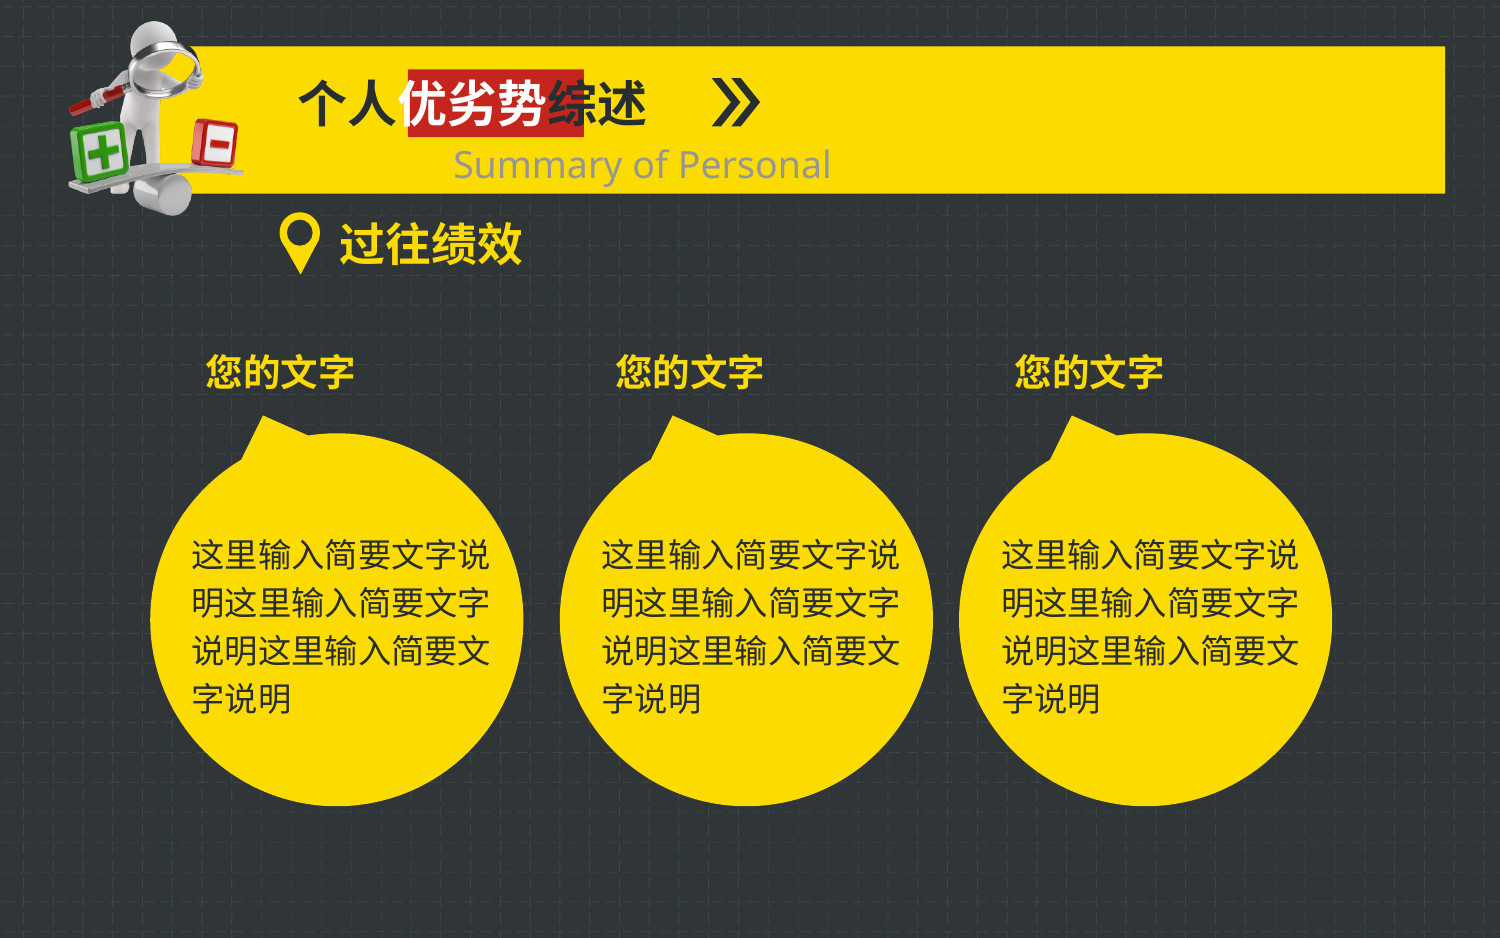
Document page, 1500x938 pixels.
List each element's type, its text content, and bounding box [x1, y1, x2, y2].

text_box 您的文字 [587, 341, 794, 402]
text_box 您的文字 [986, 341, 1193, 402]
picture [0, 0, 1500, 938]
title 个人优劣势综述 [284, 51, 713, 155]
text_box Summary of Personal [438, 133, 914, 194]
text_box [279, 211, 321, 275]
text_box 过往绩效 [325, 208, 538, 279]
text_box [559, 433, 934, 807]
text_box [711, 77, 761, 127]
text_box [958, 433, 1333, 807]
text_box [248, 46, 1446, 194]
text_box 您的文字 [177, 341, 384, 402]
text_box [149, 433, 524, 807]
